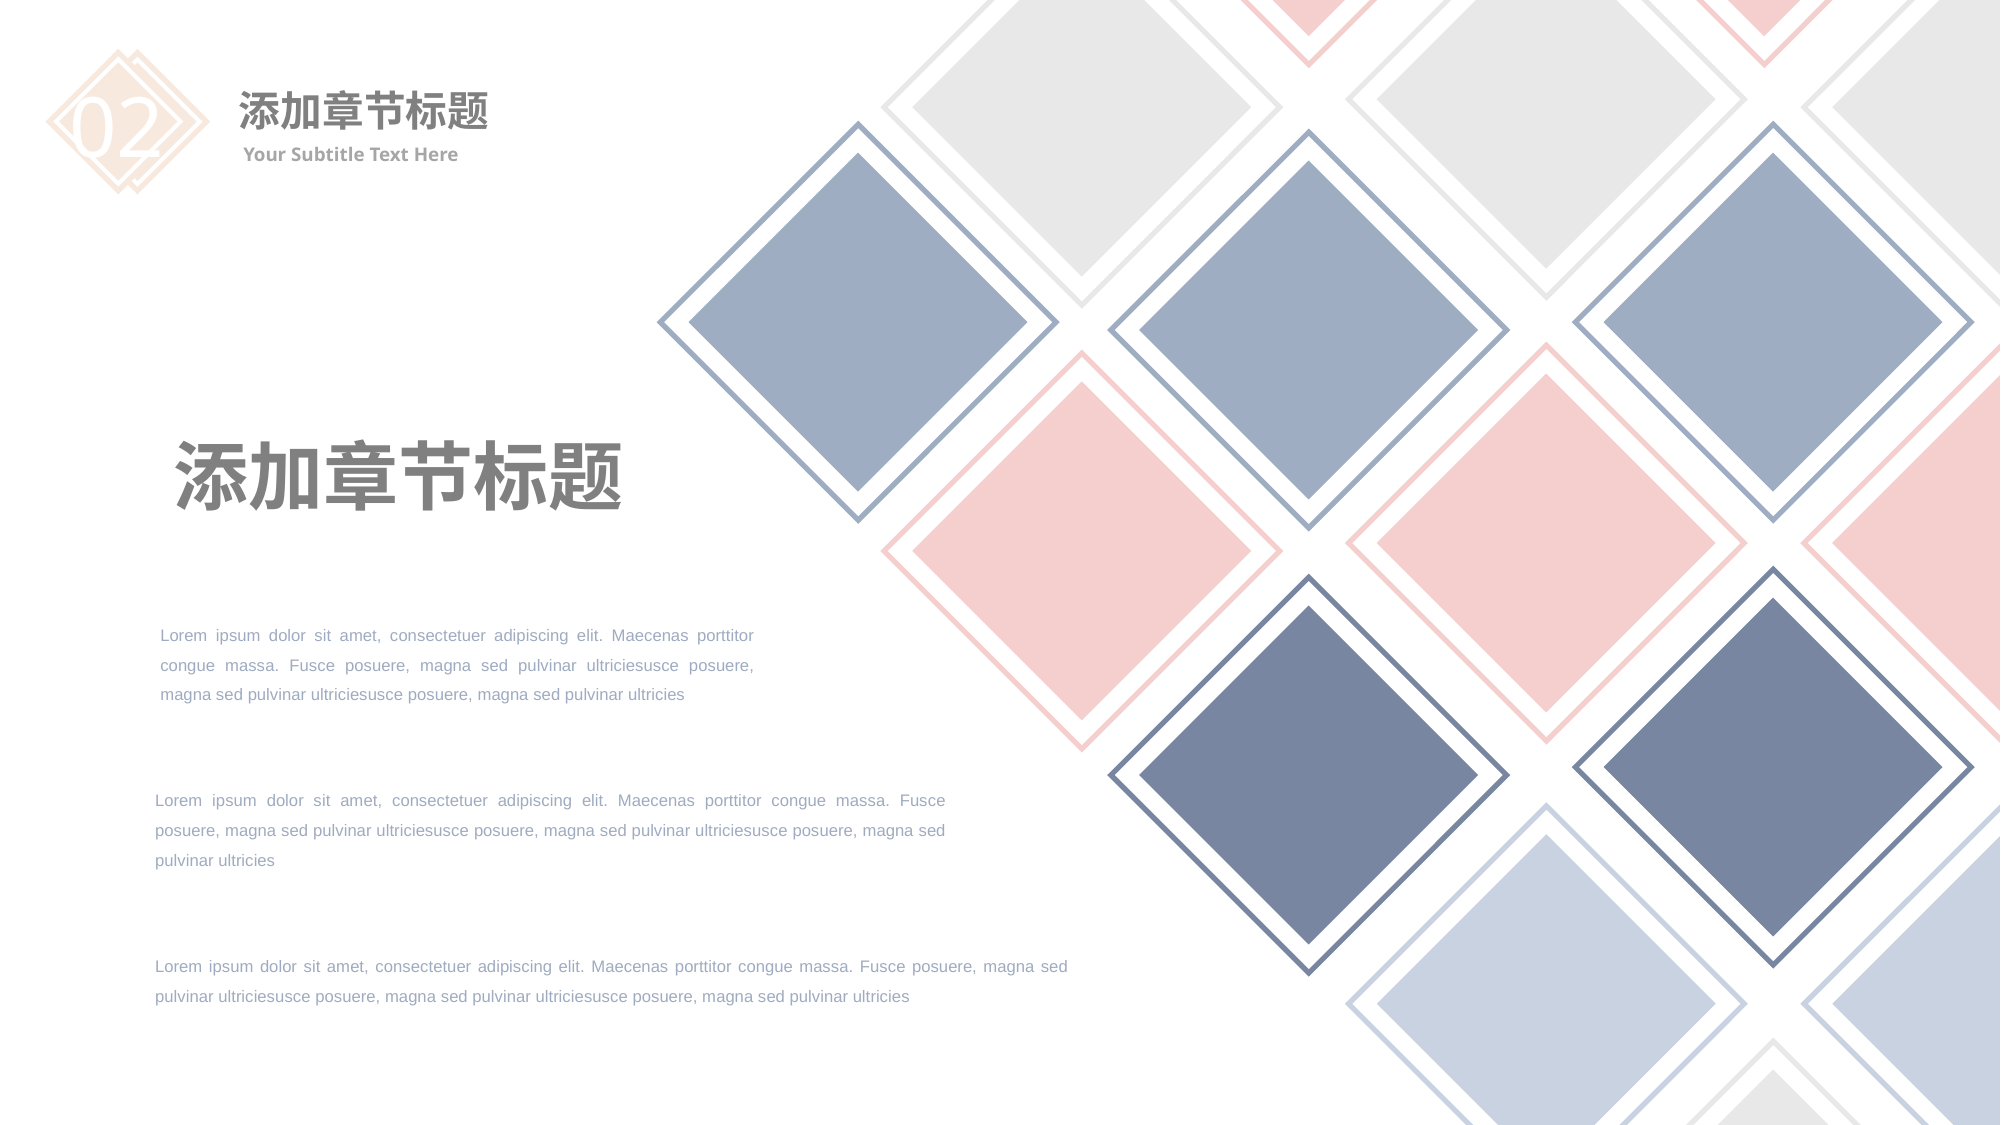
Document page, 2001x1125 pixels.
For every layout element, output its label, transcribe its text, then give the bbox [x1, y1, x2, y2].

text_box Your Subtitle Text Here [228, 140, 499, 169]
text_box Lorem ipsum dolor sit amet, consectetuer adipiscing elit. Maecenas porttitor congue massa. Fusce posuere, magna sed pulvinar ultriciesusce posuere, magna sed pulvinar ultriciesusce posuere, magna sed pulvinar ultricies [137, 770, 660, 879]
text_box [660, 0, 2000, 1125]
text_box Lorem ipsum dolor sit amet, consectetuer adipiscing elit. Maecenas porttitor congue massa. Fusce posuere, magna sed pulvinar ultriciesusce posuere, magna sed pulvinar ultriciesusce posuere, magna sed pulvinar ultricies [137, 936, 660, 1015]
text_box Lorem ipsum dolor sit amet, consectetuer adipiscing elit. Maecenas porttitor congue massa. Fusce posuere, magna sed pulvinar ultriciesusce posuere, magna sed pulvinar ultriciesusce posuere, magna sed pulvinar ultricies [142, 605, 660, 714]
text_box 添加章节标题 [137, 422, 660, 527]
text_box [49, 52, 207, 191]
text_box 添加章节标题 [212, 77, 516, 143]
